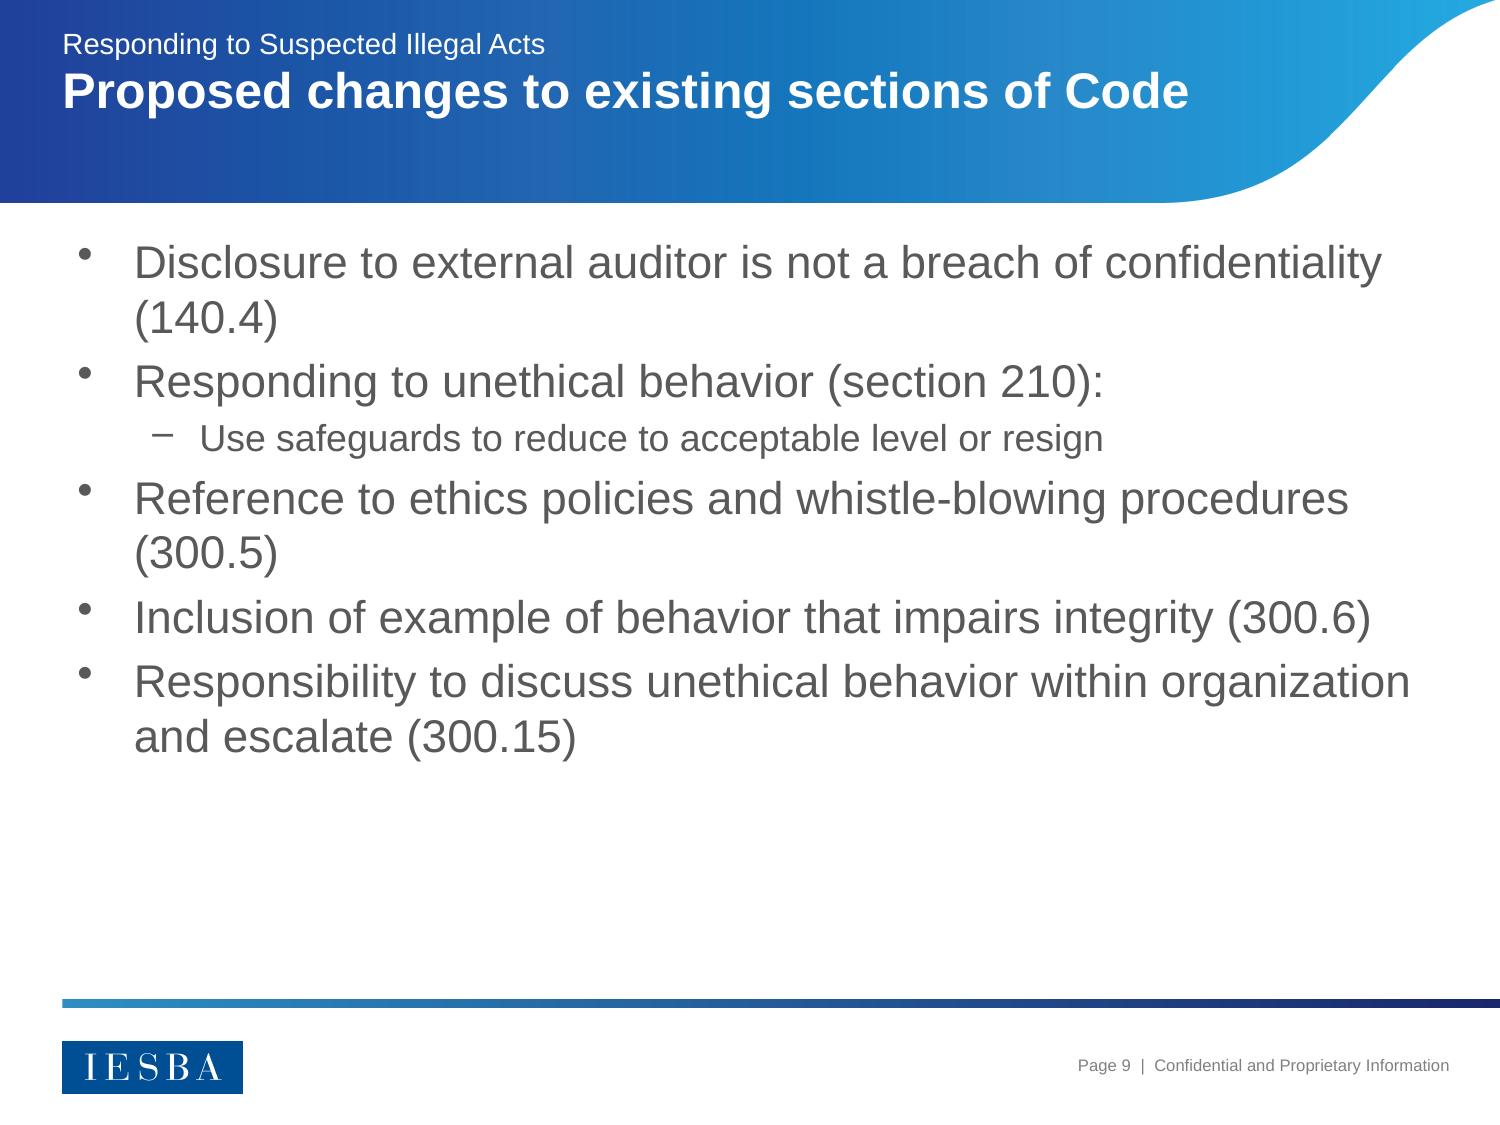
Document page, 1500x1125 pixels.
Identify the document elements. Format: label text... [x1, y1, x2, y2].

title Proposed changes to existing sections of Code [62, 75, 1300, 163]
picture [62, 1041, 243, 1094]
subtitle Responding to Suspected Illegal Acts [62, 24, 625, 63]
picture [0, 0, 1497, 203]
list Disclosure to external auditor is not a breach of confidentiality (140.4) Responding to unethical behavior (section 210): Use safeguards to reduce to acceptable level or resign Reference to ethics policies and whistle-blowing procedures (300.5) Inclusion of example of behavior that impairs integrity (300.6) Responsibility to discuss unethical behavior within organization and escalate (300.15) [62, 224, 1450, 1000]
